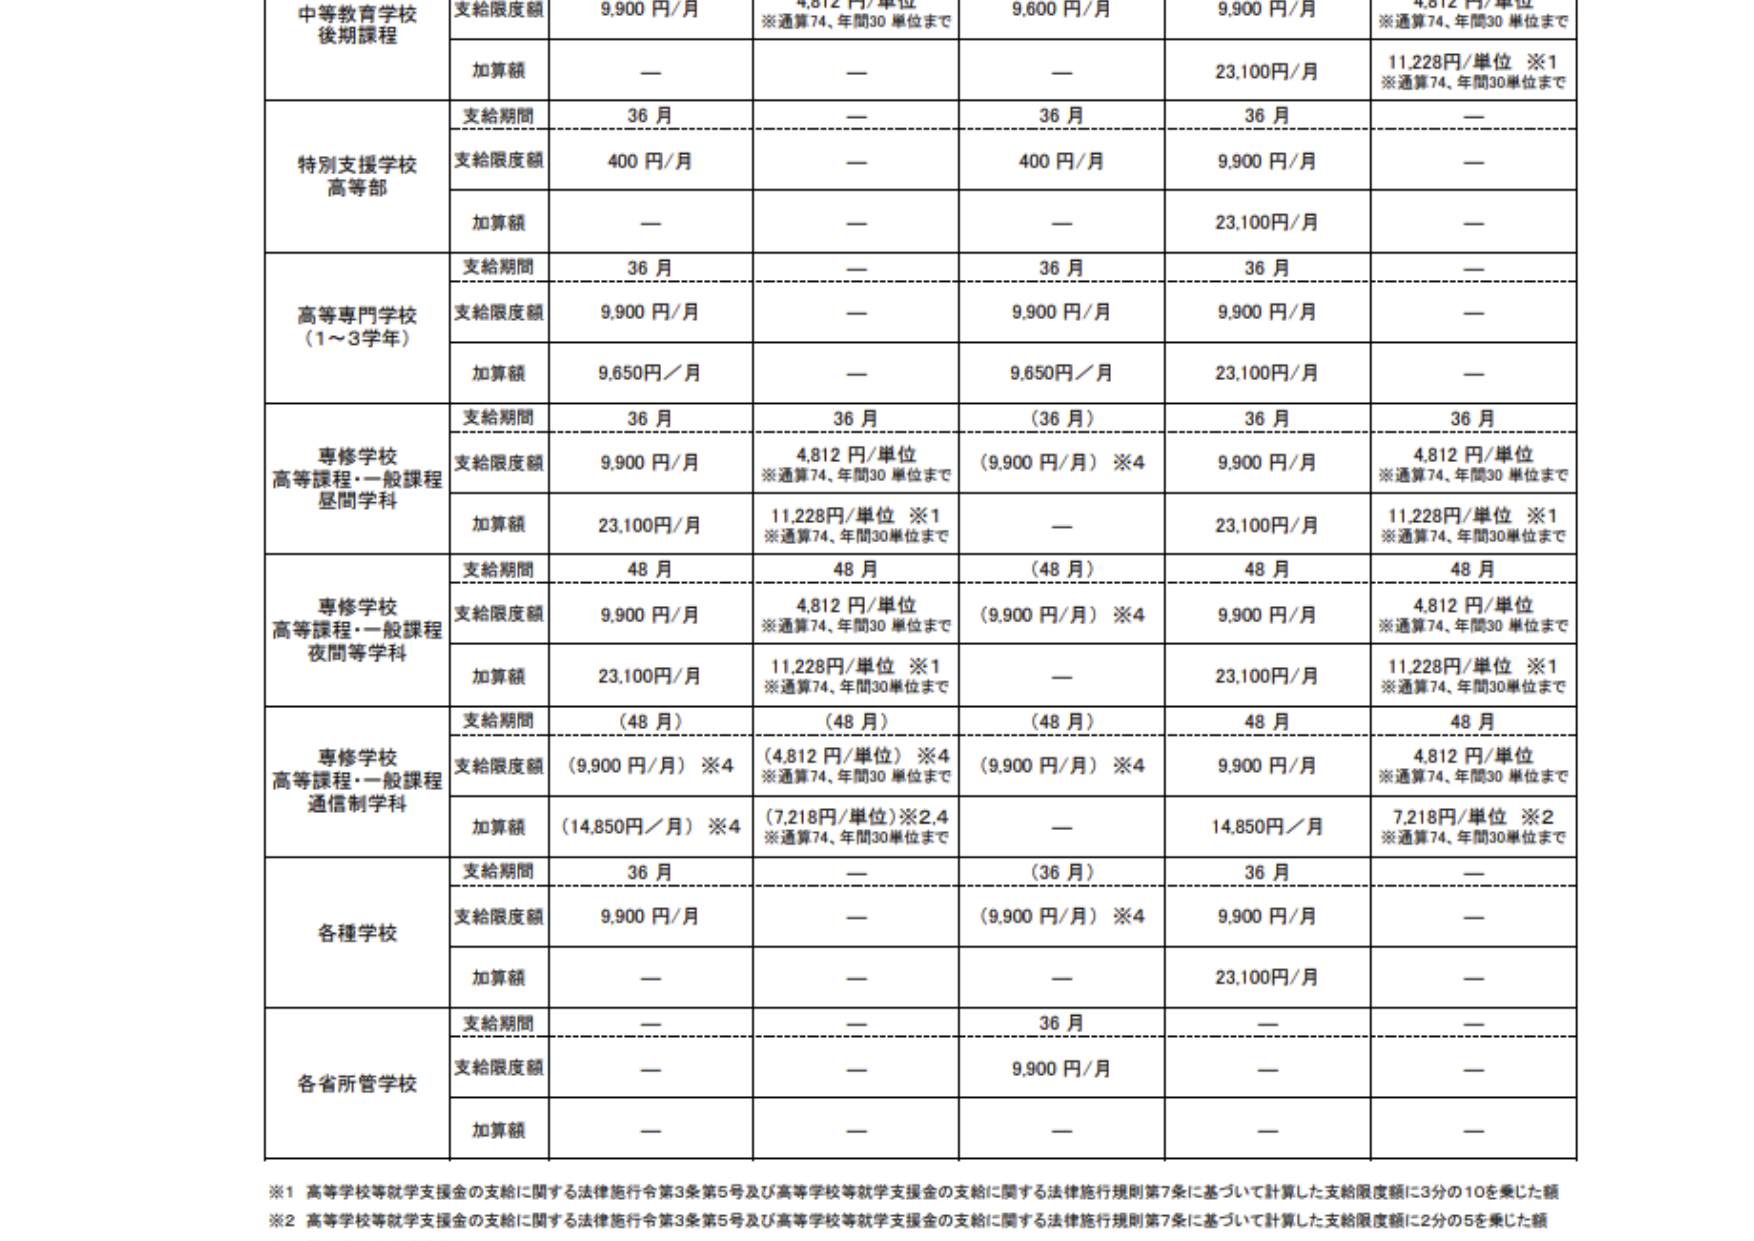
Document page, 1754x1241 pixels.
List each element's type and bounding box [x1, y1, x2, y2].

picture [231, 0, 1601, 1241]
